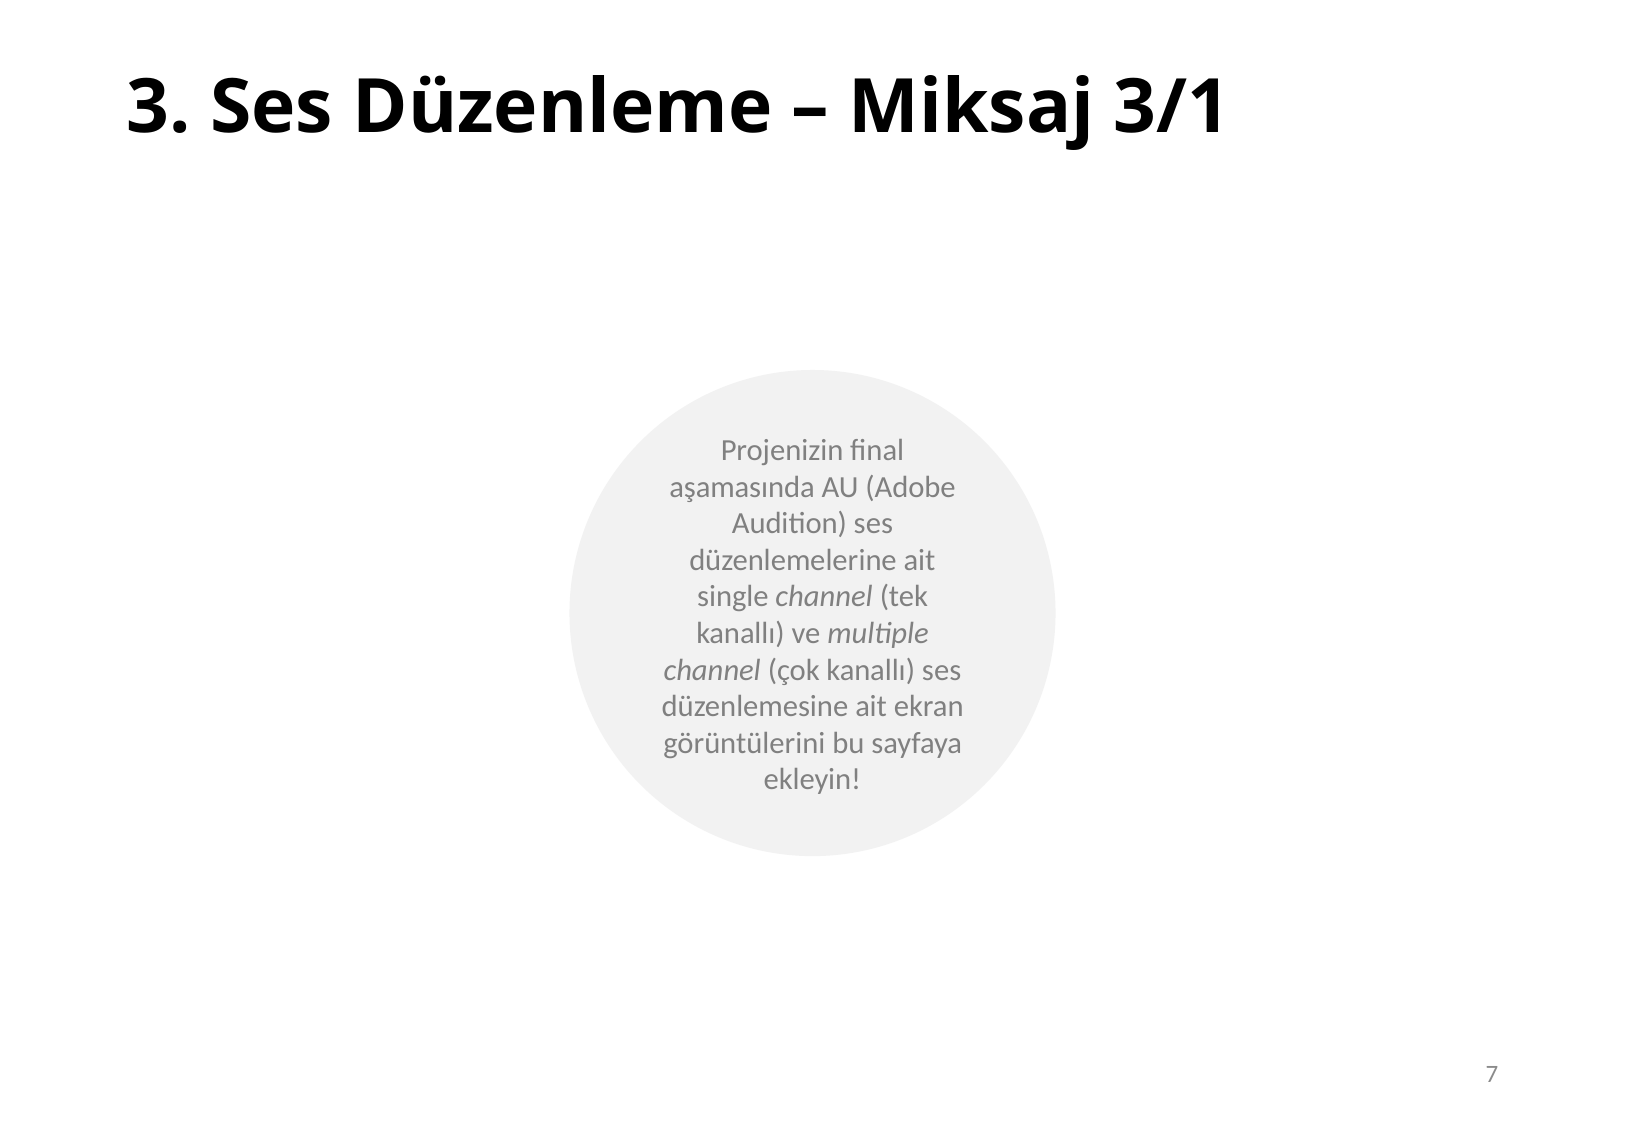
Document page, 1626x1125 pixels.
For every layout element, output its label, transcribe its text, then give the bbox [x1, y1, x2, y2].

title 3. Ses Düzenleme – Miksaj 3/1 [111, 59, 1514, 278]
text_box Projenizin final aşamasında AU (Adobe Audition) ses düzenlemelerine ait single channel (tek kanallı) ve multiple channel (çok kanallı) ses düzenlemesine ait ekran görüntülerini bu sayfaya ekleyin! [568, 368, 1057, 858]
slide_number 7 [1147, 1042, 1514, 1103]
